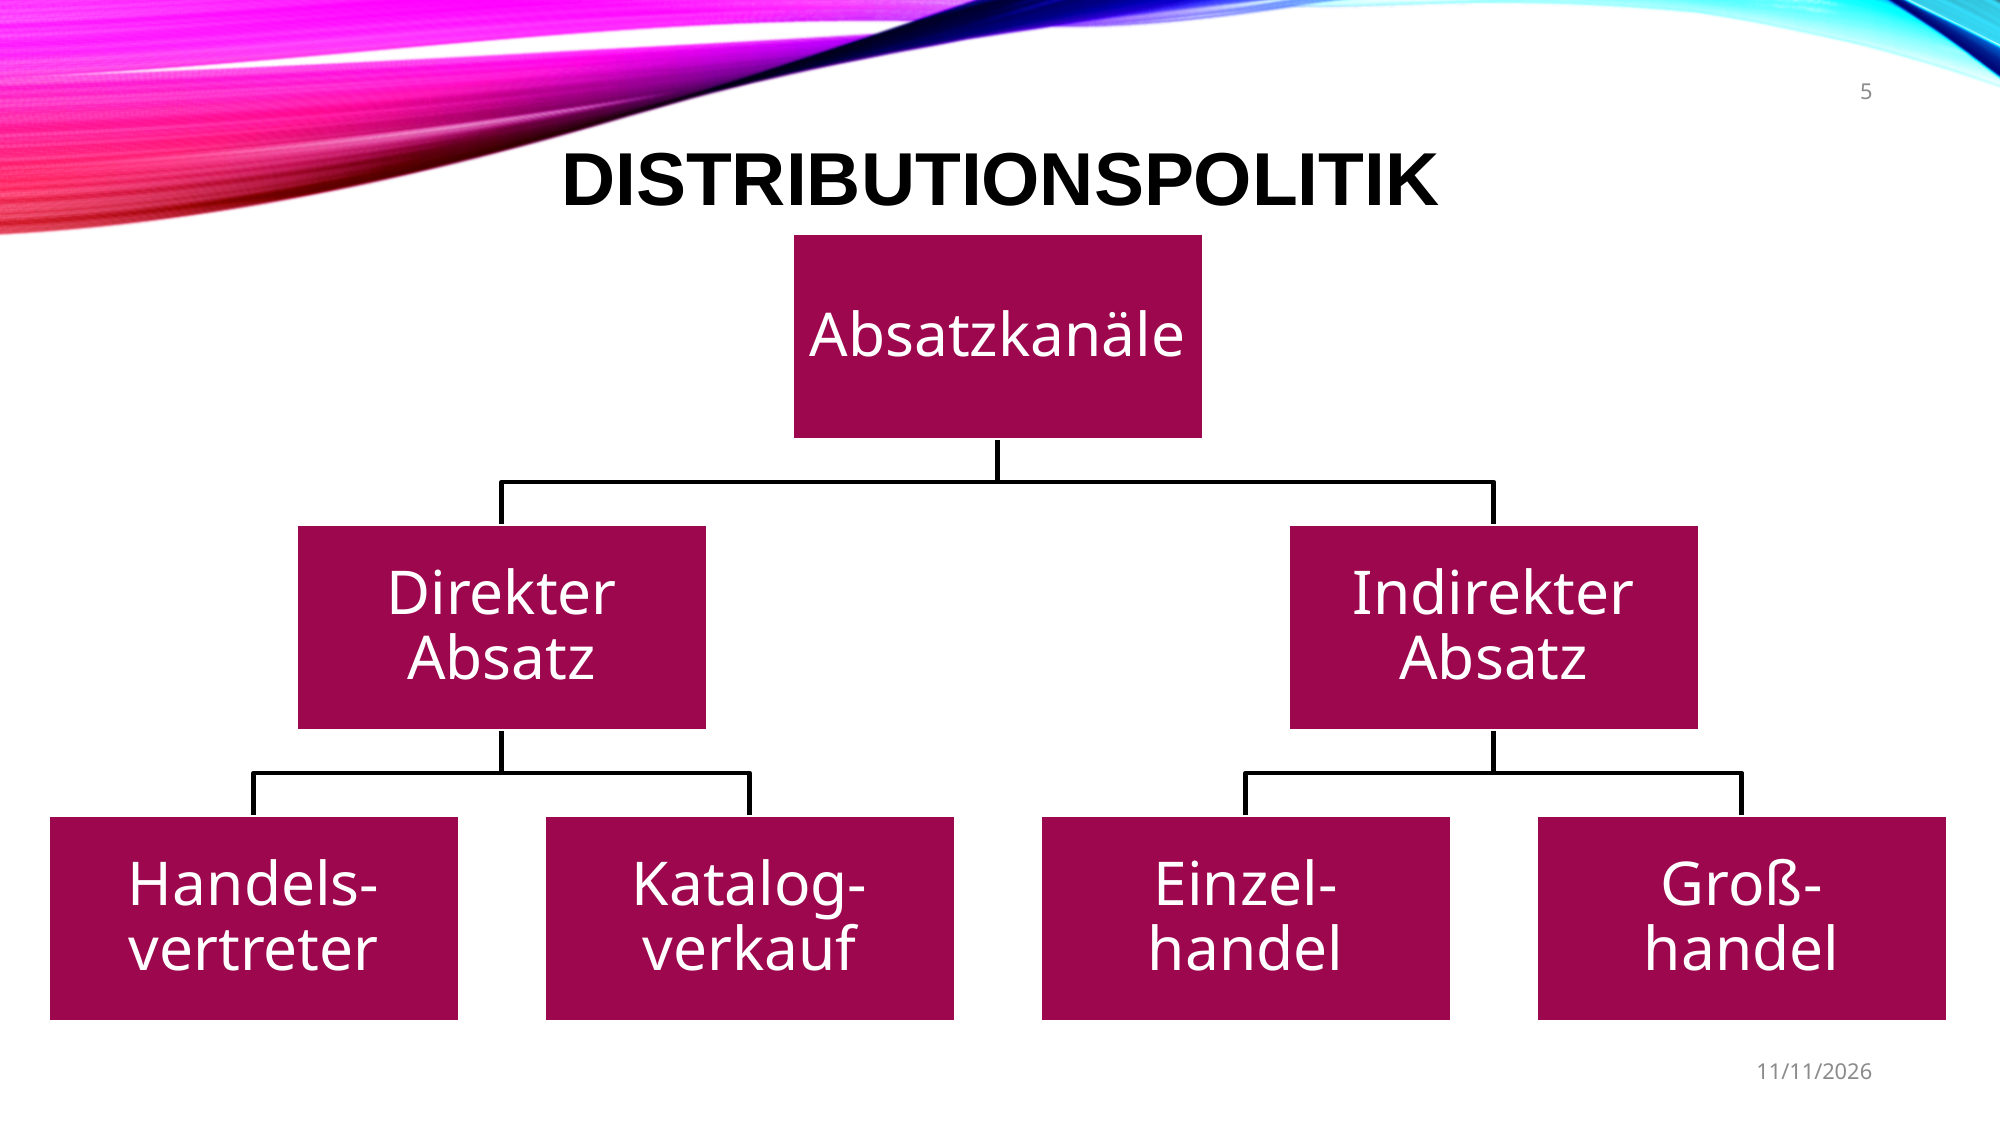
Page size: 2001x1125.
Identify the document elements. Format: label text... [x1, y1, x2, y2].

slide_number 5 [1437, 62, 1888, 123]
picture [0, 0, 2000, 237]
text_box Distributionspolitik [444, 75, 1557, 225]
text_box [47, 225, 1948, 1031]
picture [1890, 0, 2000, 75]
picture [1910, 0, 2000, 45]
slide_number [1410, 1042, 1888, 1103]
